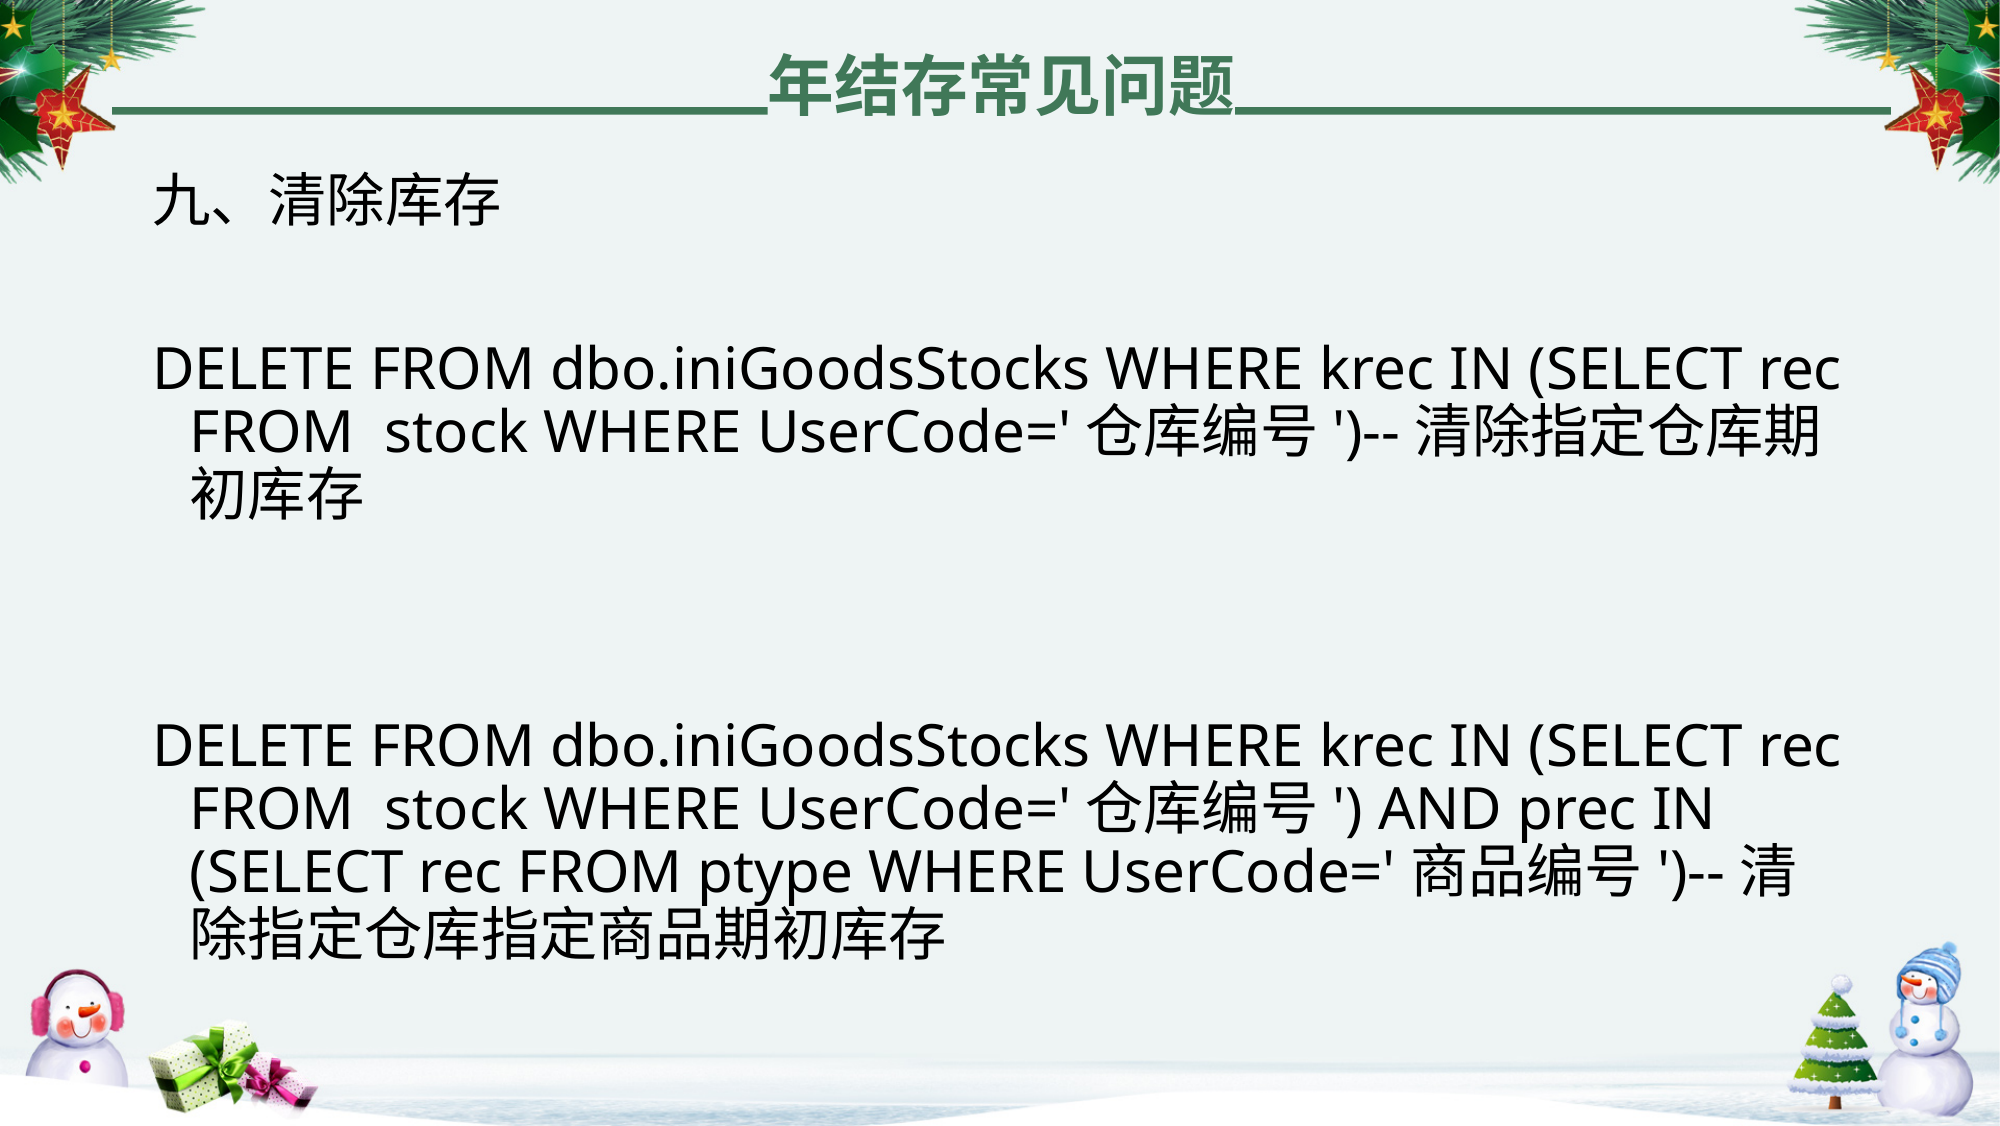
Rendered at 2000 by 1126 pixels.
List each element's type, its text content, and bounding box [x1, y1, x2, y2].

list 九、清除库存 DELETE FROM dbo.iniGoodsStocks WHERE krec IN (SELECT rec FROM stock WHERE UserCode='仓库编号')--清除指定仓库期初库存 DELETE FROM dbo.iniGoodsStocks WHERE krec IN (SELECT rec FROM stock WHERE UserCode='仓库编号') AND prec IN (SELECT rec FROM ptype WHERE UserCode='商品编号')--清除指定仓库指定商品期初库存 [137, 164, 1863, 1014]
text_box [112, 43, 1891, 124]
picture [0, 0, 2000, 1126]
